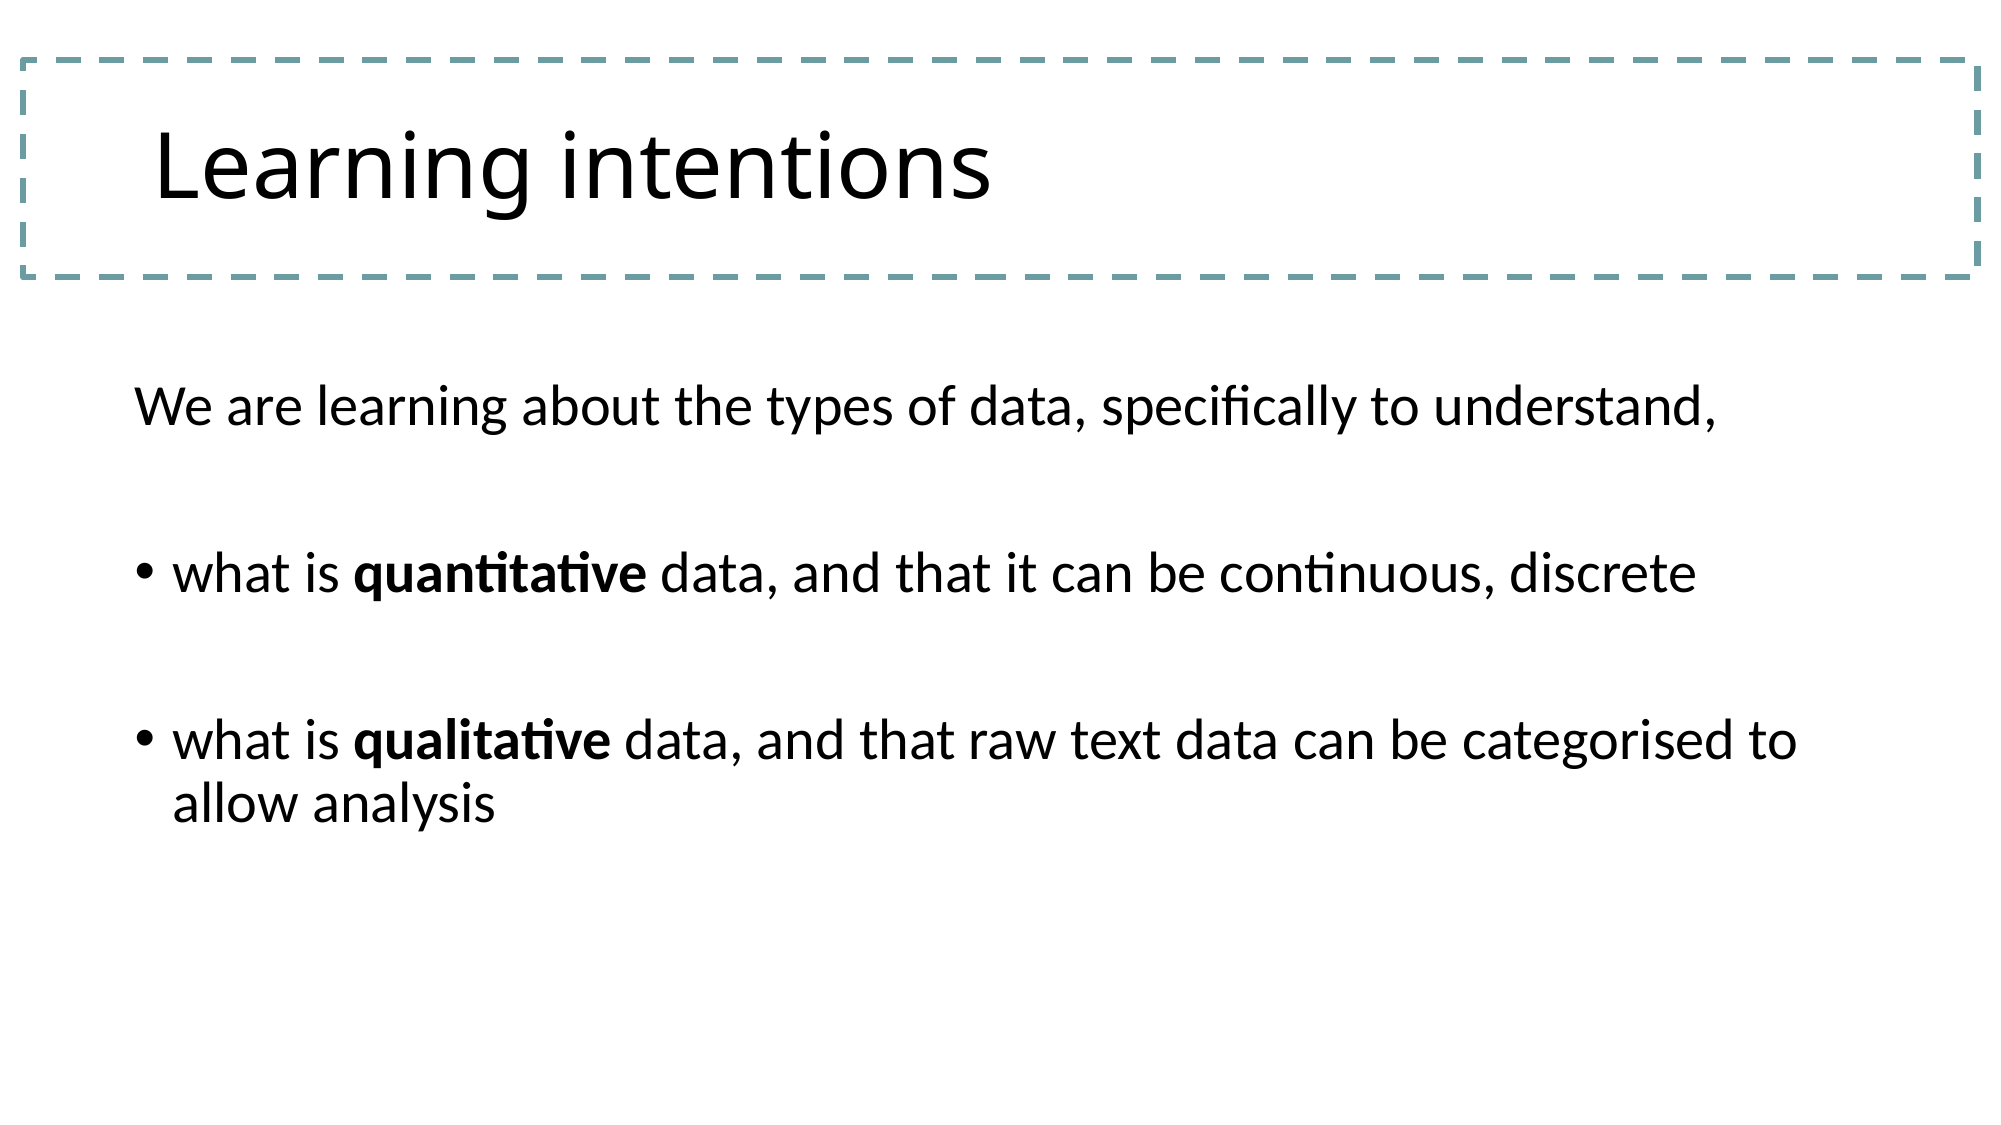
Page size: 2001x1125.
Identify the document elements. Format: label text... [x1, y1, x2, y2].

list We are learning about the types of data, specifically to understand, what is quantitative data, and that it can be continuous, discrete what is qualitative data, and that raw text data can be categorised to allow analysis [119, 367, 1881, 1082]
title Learning intentions [137, 59, 1863, 278]
